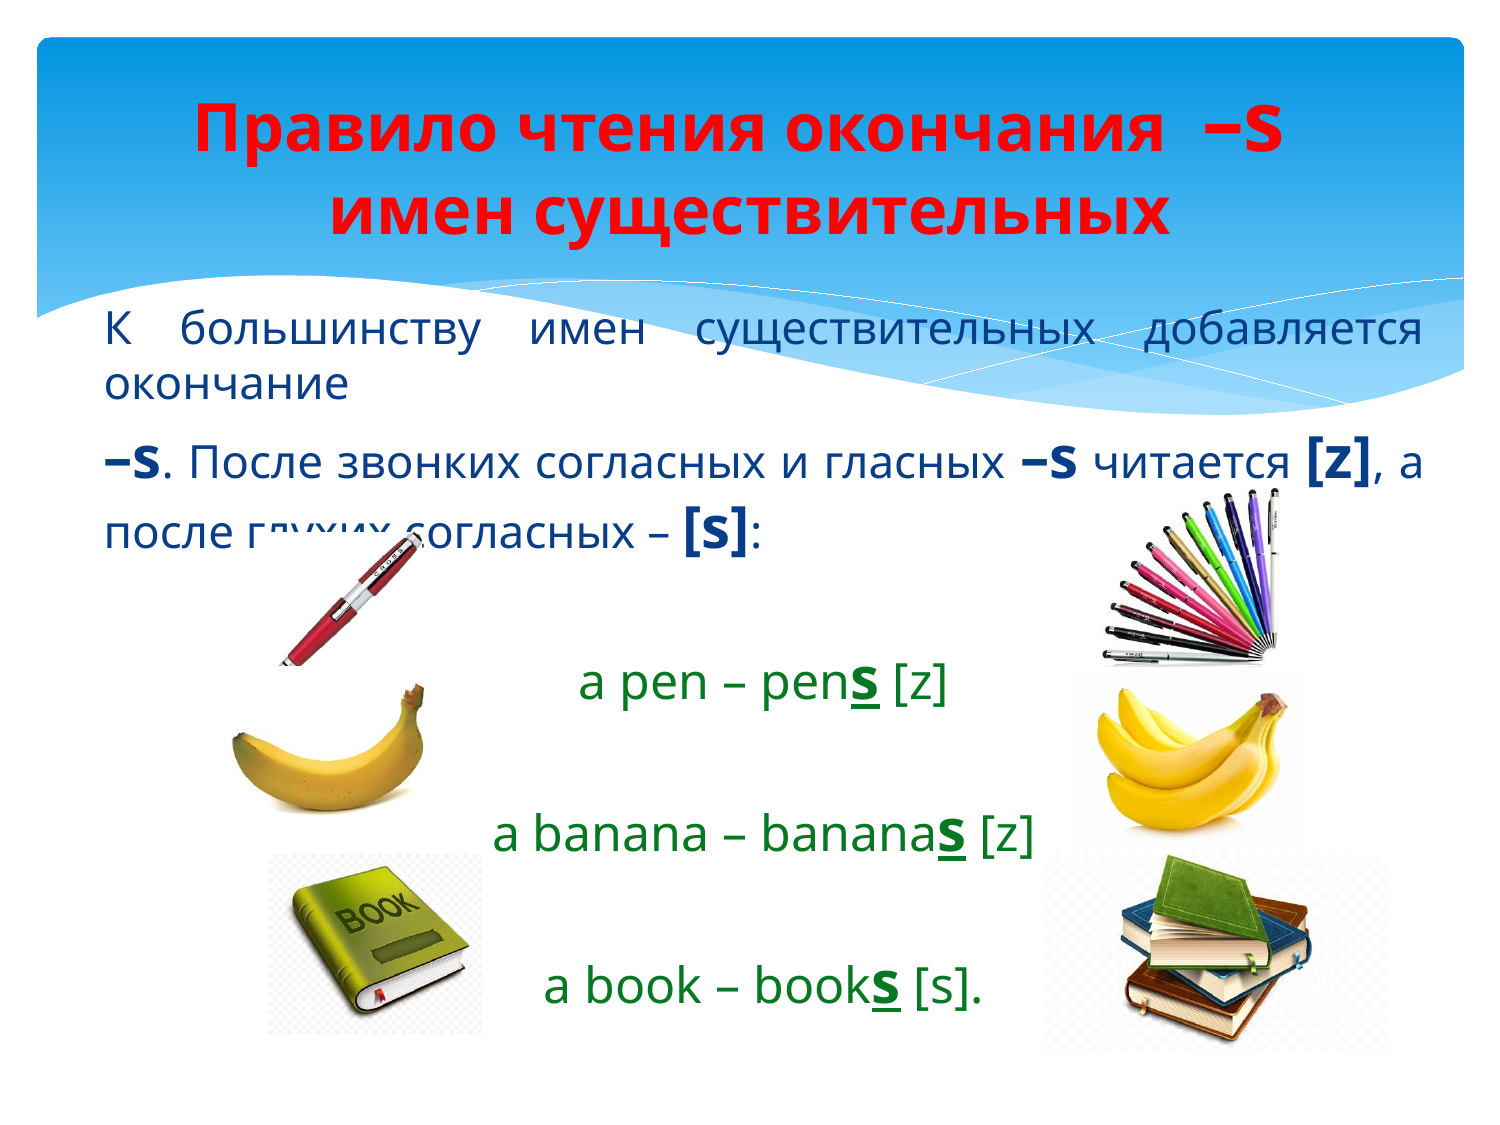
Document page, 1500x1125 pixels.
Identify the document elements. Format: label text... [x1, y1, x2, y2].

picture [268, 854, 482, 1035]
list К большинству имен существительных добавляется окончание –s. После звонких согласных и гласных –s читается [z], а после глухих согласных – [s]: a pen – pens [z] a banana – bananas [z] a book – books [s]. [88, 290, 1440, 1076]
picture [1101, 487, 1281, 667]
picture [1074, 669, 1307, 849]
title Правило чтения окончания –s имен существительных [75, 55, 1425, 261]
picture [1045, 854, 1388, 1052]
picture [213, 531, 443, 820]
